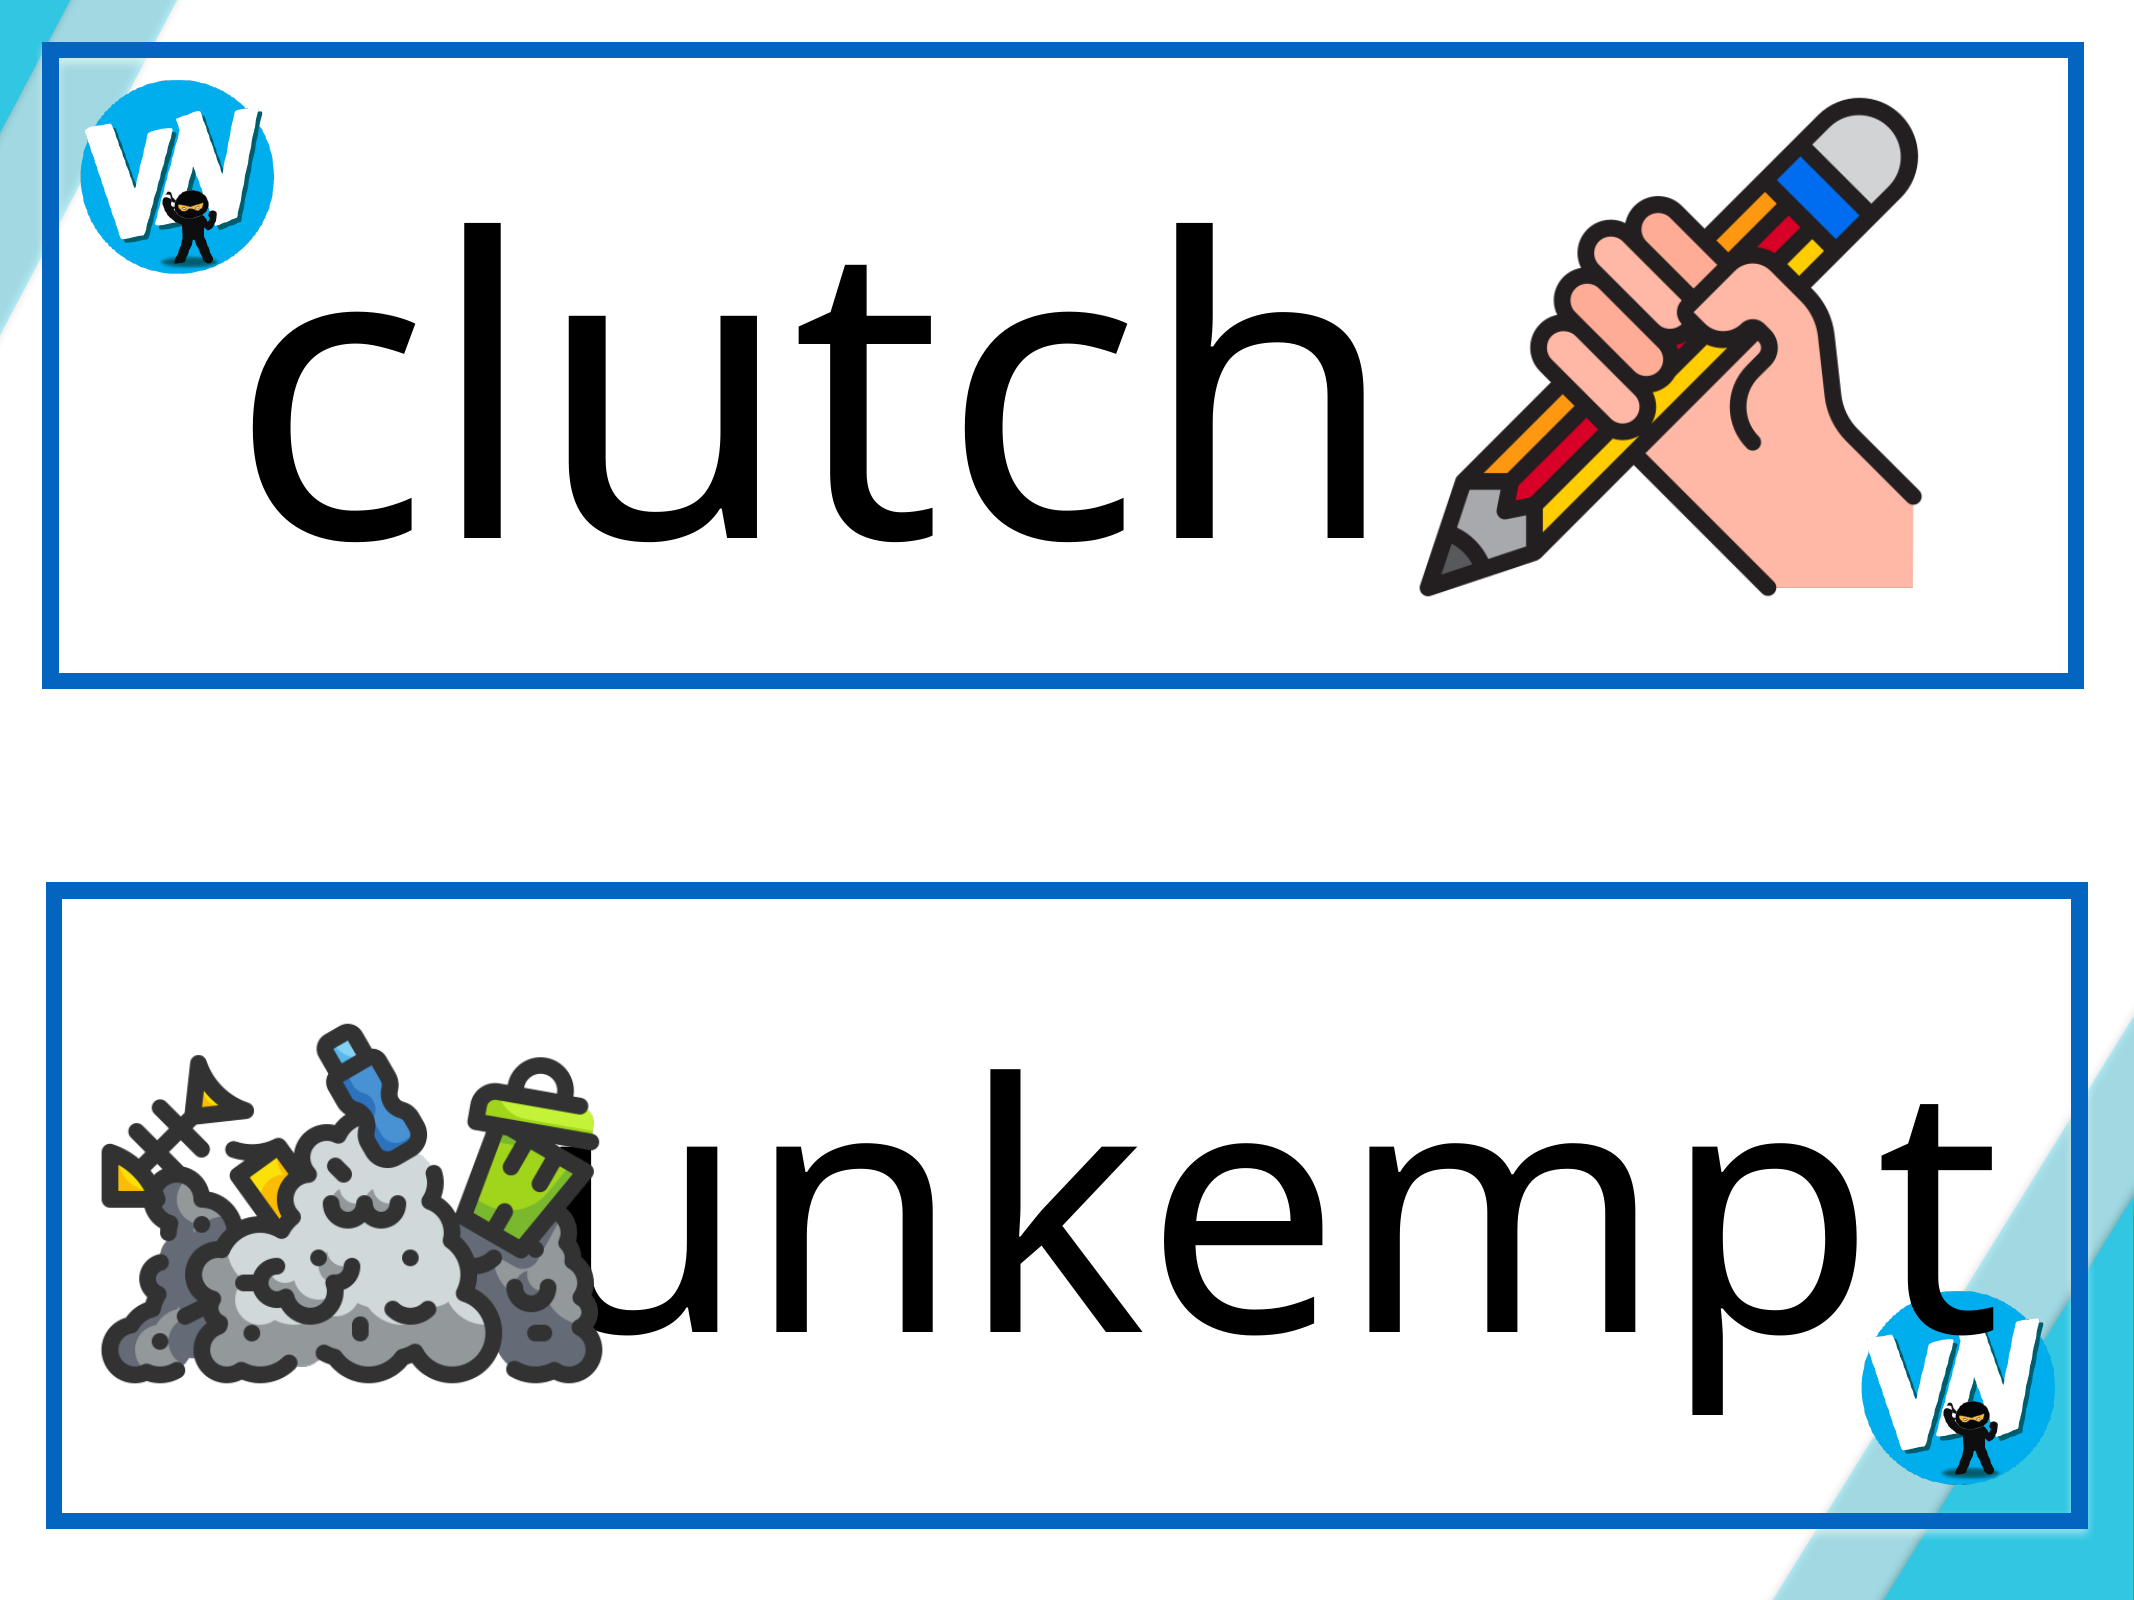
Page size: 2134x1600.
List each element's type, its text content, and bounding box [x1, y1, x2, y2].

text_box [1963, 235, 2134, 1600]
text_box unkempt [423, 978, 1956, 1411]
picture [1403, 78, 1938, 613]
text_box [50, 50, 2076, 681]
picture [1837, 1288, 2080, 1488]
picture [57, 77, 299, 278]
text_box clutch [0, 116, 1799, 631]
picture [84, 865, 619, 1400]
text_box [54, 890, 1956, 1522]
